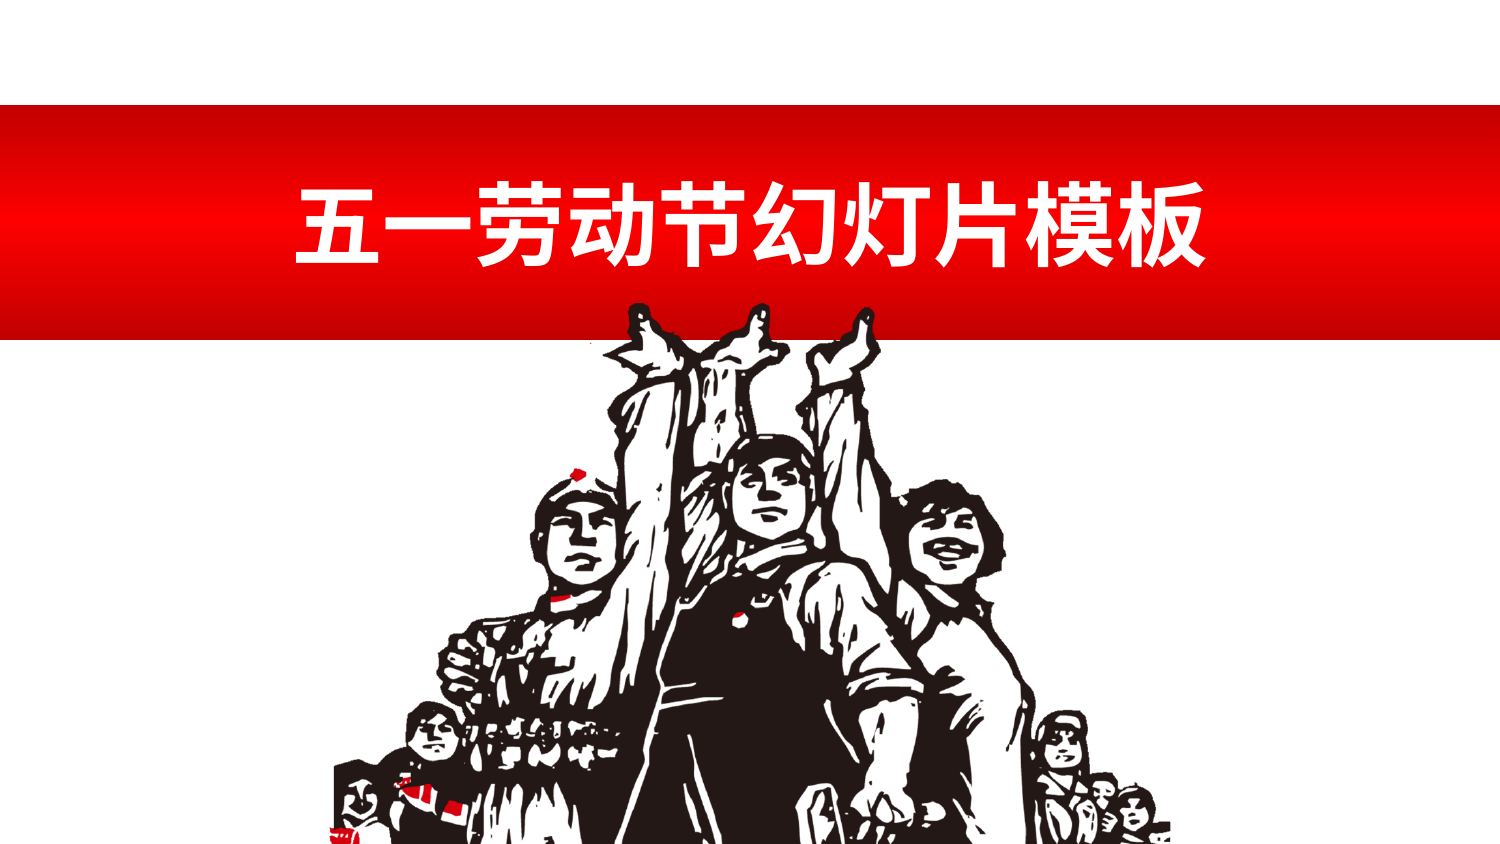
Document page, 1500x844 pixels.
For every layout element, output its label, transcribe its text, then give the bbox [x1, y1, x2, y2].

picture [329, 303, 1171, 844]
text_box 五一劳动节幻灯片模板 [0, 103, 1500, 342]
